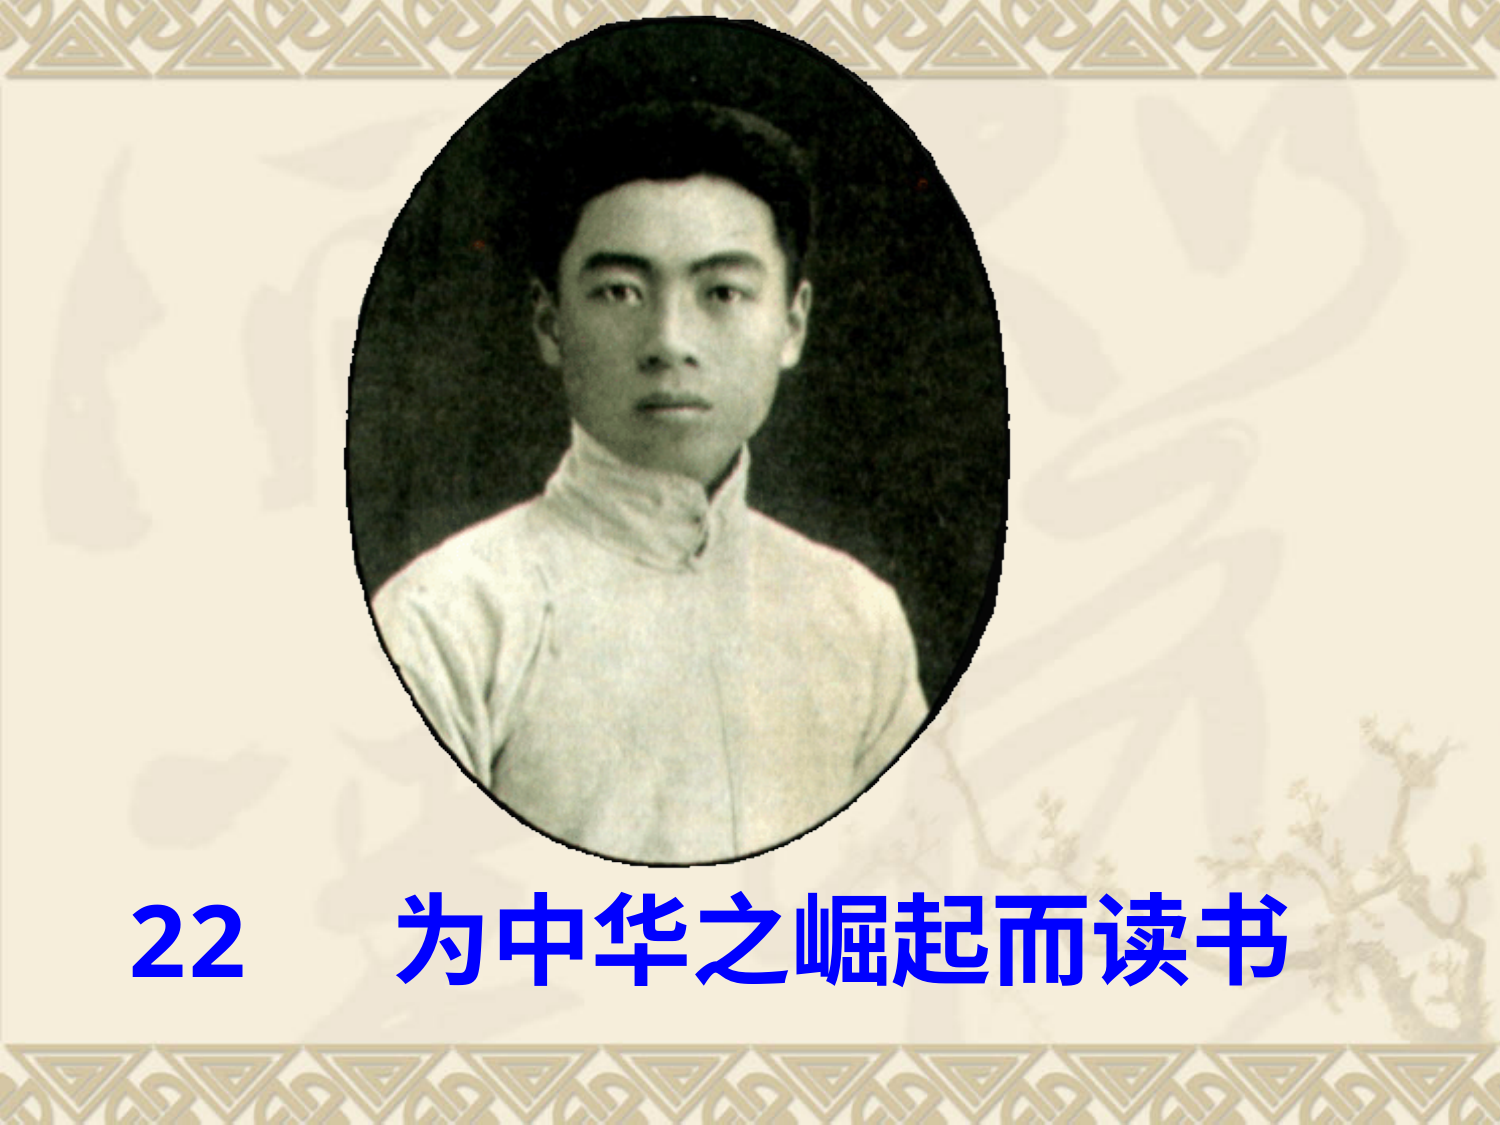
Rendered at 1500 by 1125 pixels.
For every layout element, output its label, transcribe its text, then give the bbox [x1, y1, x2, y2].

text_box 22 为中华之崛起而读书 [112, 869, 1363, 1125]
picture [0, 0, 1500, 1125]
